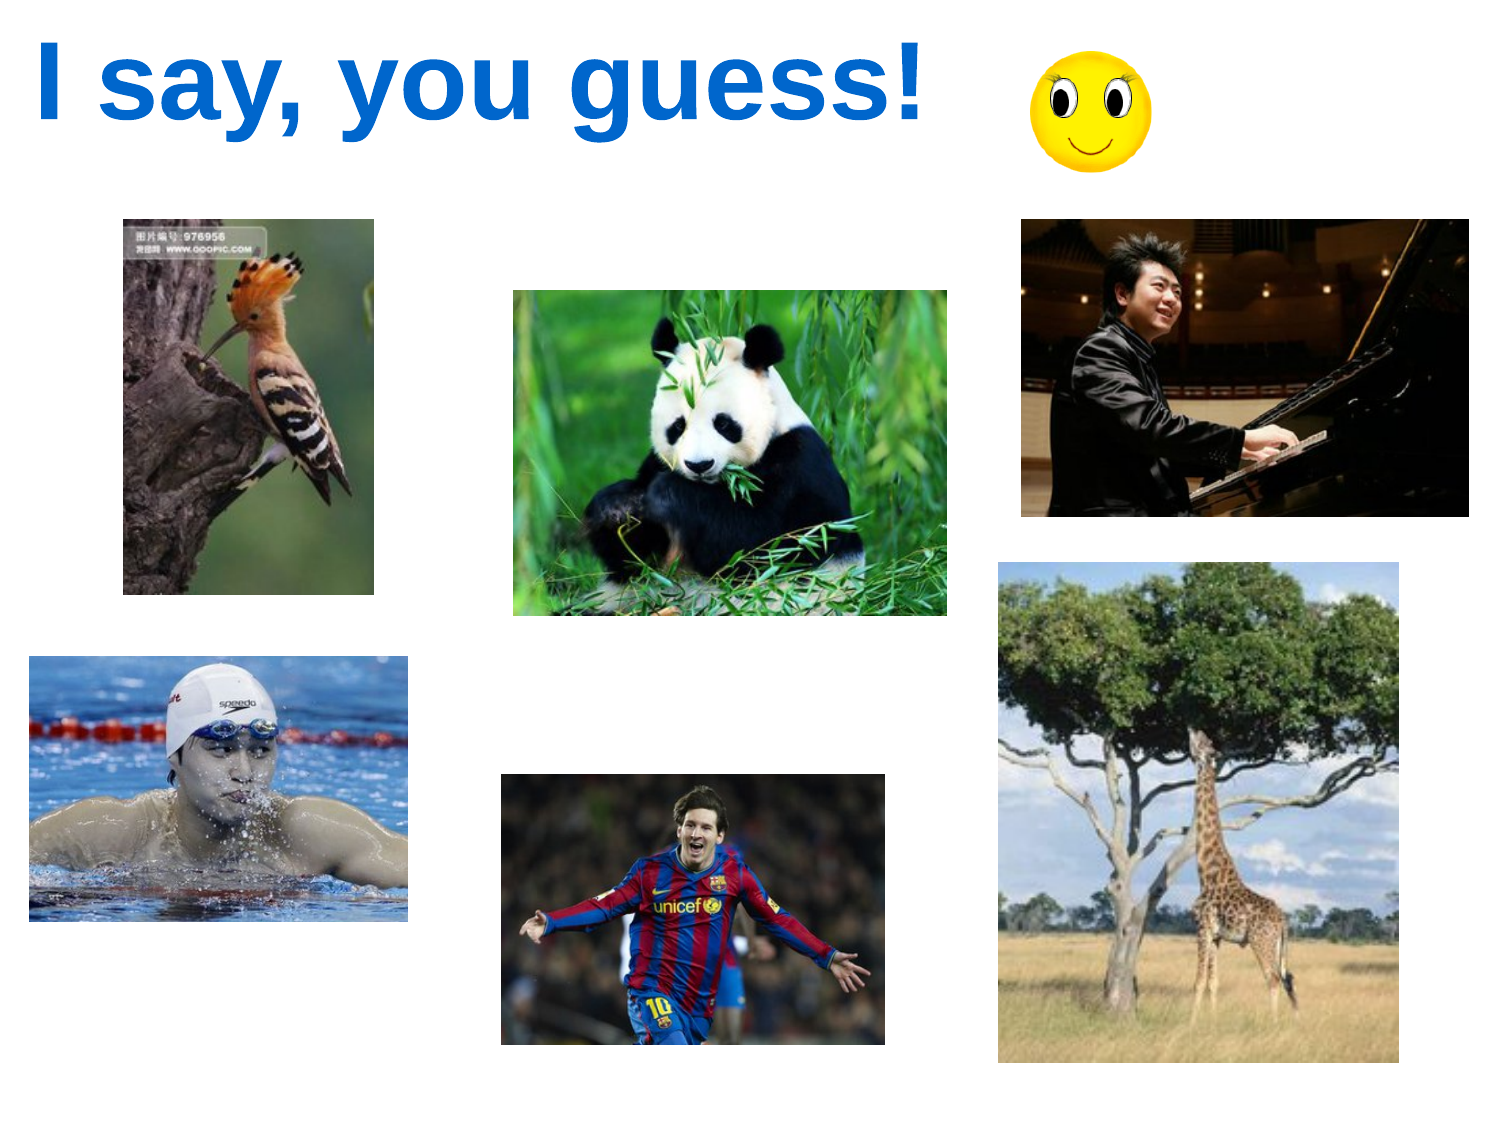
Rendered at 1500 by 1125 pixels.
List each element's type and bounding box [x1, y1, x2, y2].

picture [997, 562, 1399, 1063]
picture [1021, 219, 1469, 517]
picture [1021, 42, 1160, 181]
picture [123, 219, 375, 596]
picture [29, 656, 408, 922]
picture [513, 290, 947, 616]
picture [501, 774, 885, 1046]
